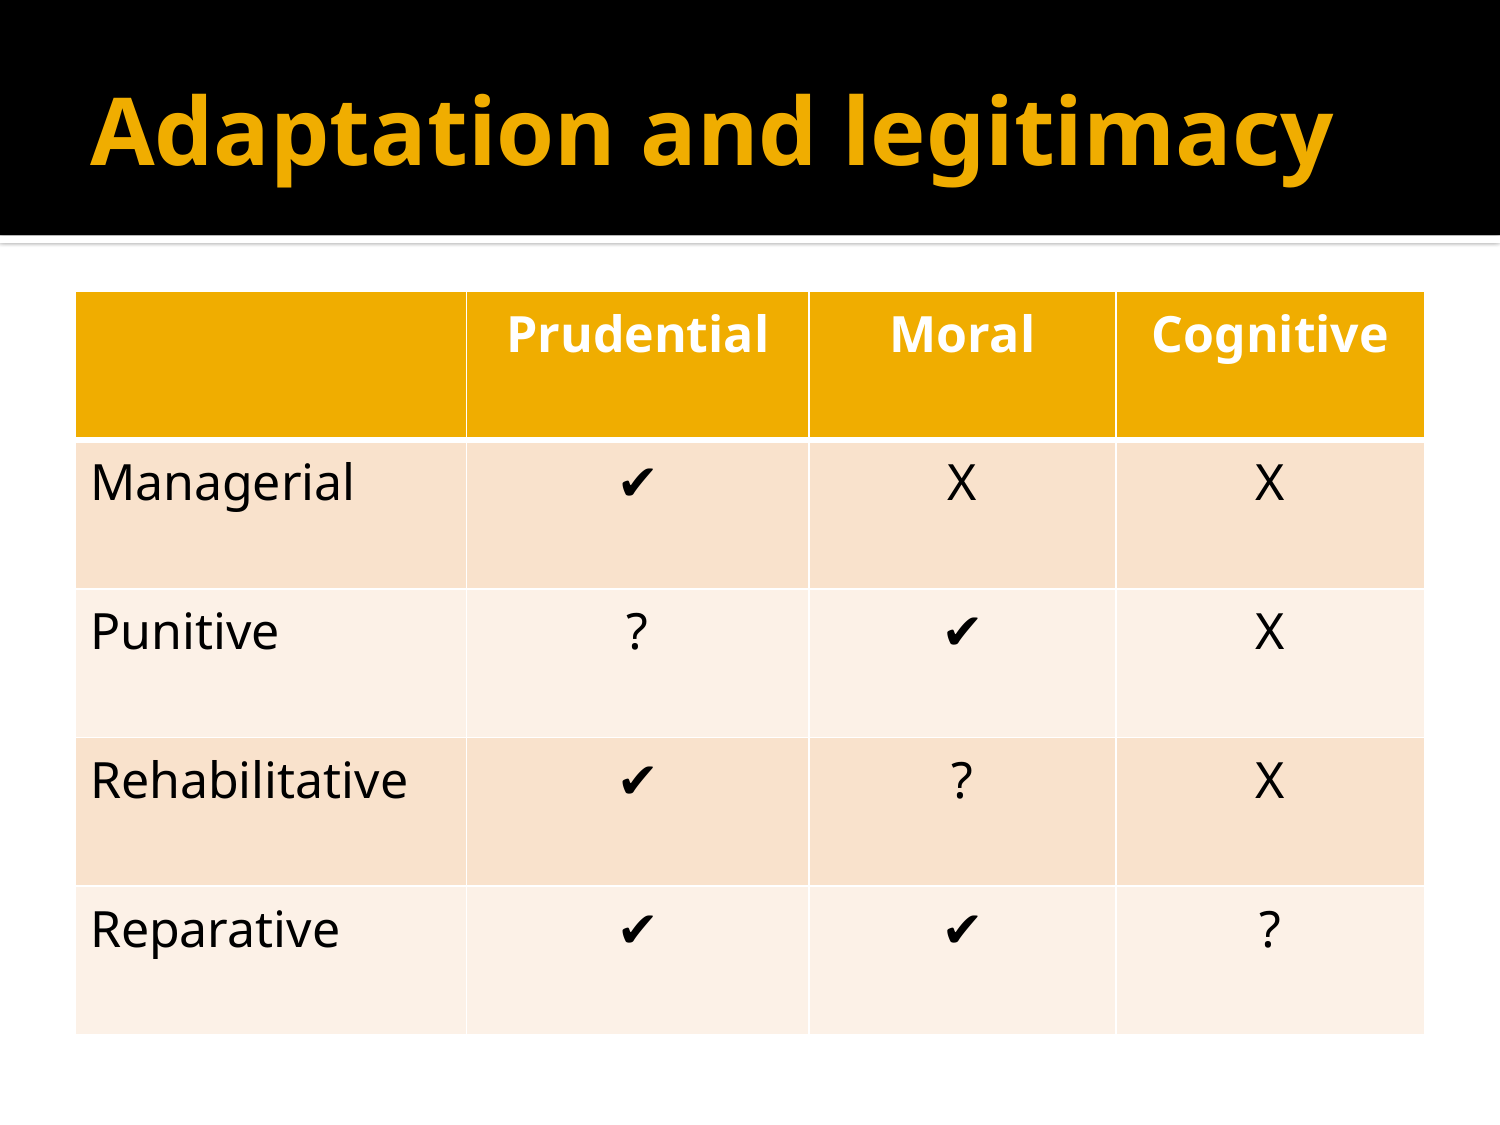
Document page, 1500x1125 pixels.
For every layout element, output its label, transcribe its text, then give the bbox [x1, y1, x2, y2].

table_cell X [1117, 443, 1424, 588]
table_cell Punitive [76, 590, 466, 737]
table_cell ? [1117, 887, 1424, 1034]
table_header Prudential [467, 292, 808, 437]
table_cell ✔ [467, 443, 808, 588]
title Adaptation and legitimacy [75, 25, 1425, 231]
table_cell ? [810, 738, 1115, 885]
table_cell ✔ [467, 738, 808, 885]
table_cell Reparative [76, 887, 466, 1034]
table_cell ✔ [467, 887, 808, 1034]
table_cell ✔ [810, 887, 1115, 1034]
table_cell X [810, 443, 1115, 588]
table_header Moral [810, 292, 1115, 437]
table_cell Rehabilitative [76, 738, 466, 885]
table_cell ? [467, 590, 808, 737]
table_cell ✔ [810, 590, 1115, 737]
table_header Cognitive [1117, 292, 1424, 437]
table_cell X [1117, 590, 1424, 737]
table_header [76, 292, 466, 437]
table_cell Managerial [76, 443, 466, 588]
table_cell X [1117, 738, 1424, 885]
